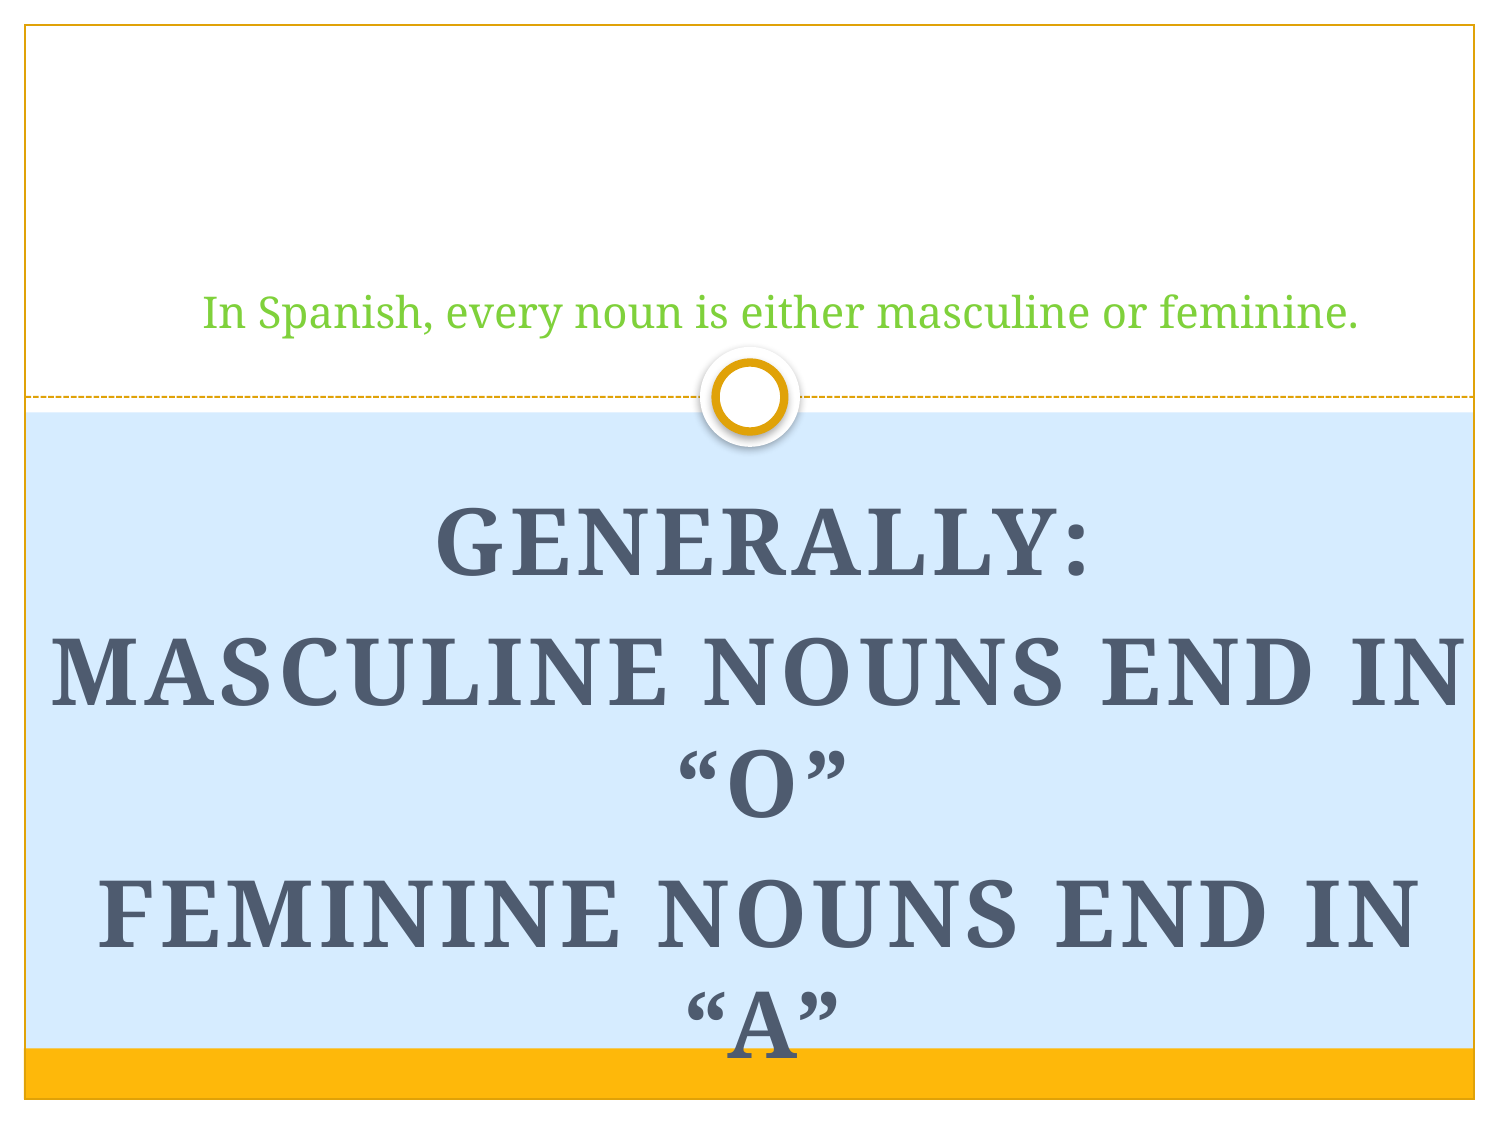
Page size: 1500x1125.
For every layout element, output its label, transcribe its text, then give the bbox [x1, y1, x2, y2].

title In Spanish, every noun is either masculine or feminine. [112, 62, 1451, 451]
subtitle Generally: Masculine nouns end in “O” Feminine nouns end in “A” [24, 474, 1500, 1088]
